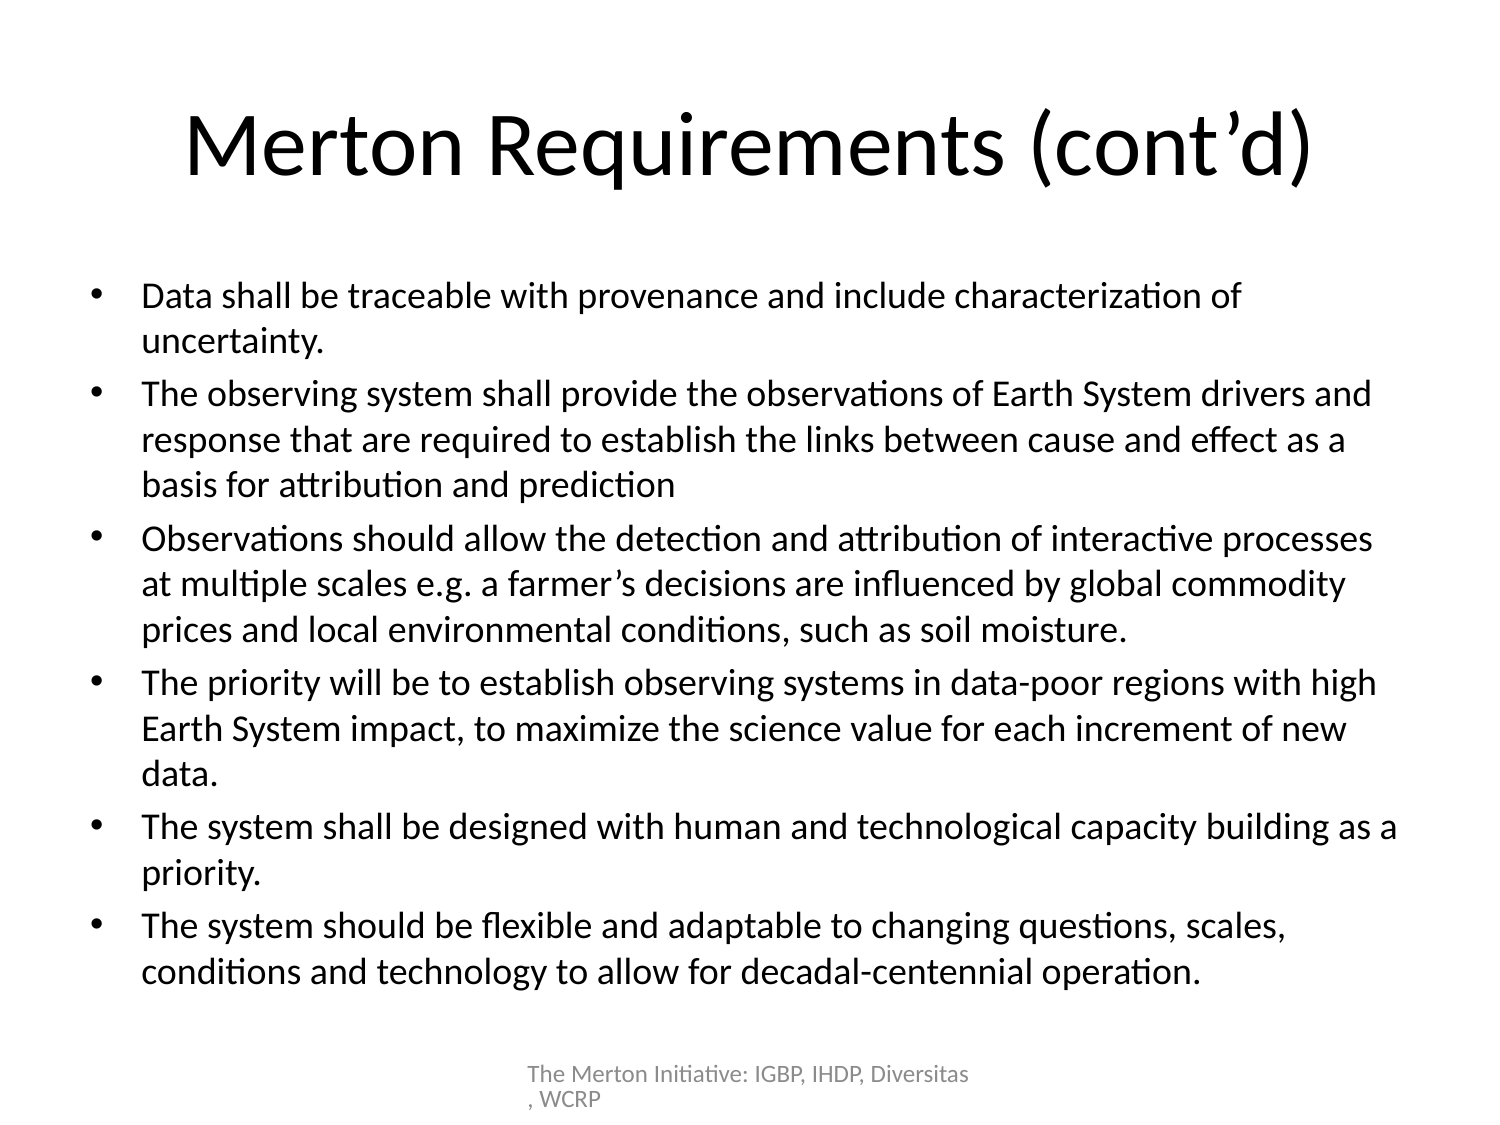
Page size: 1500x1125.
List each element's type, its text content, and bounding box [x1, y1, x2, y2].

title Merton Requirements (cont’d) [75, 45, 1425, 233]
list Data shall be traceable with provenance and include characterization of uncertainty. The observing system shall provide the observations of Earth System drivers and response that are required to establish the links between cause and effect as a basis for attribution and prediction Observations should allow the detection and attribution of interactive processes at multiple scales e.g. a farmer’s decisions are influenced by global commodity prices and local environmental conditions, such as soil moisture. The priority will be to establish observing systems in data-poor regions with high Earth System impact, to maximize the science value for each increment of new data. The system shall be designed with human and technological capacity building as a priority. The system should be flexible and adaptable to changing questions, scales, conditions and technology to allow for decadal-centennial operation. [75, 262, 1425, 1005]
footer The Merton Initiative: IGBP, IHDP, Diversitas, WCRP [512, 1042, 988, 1103]
